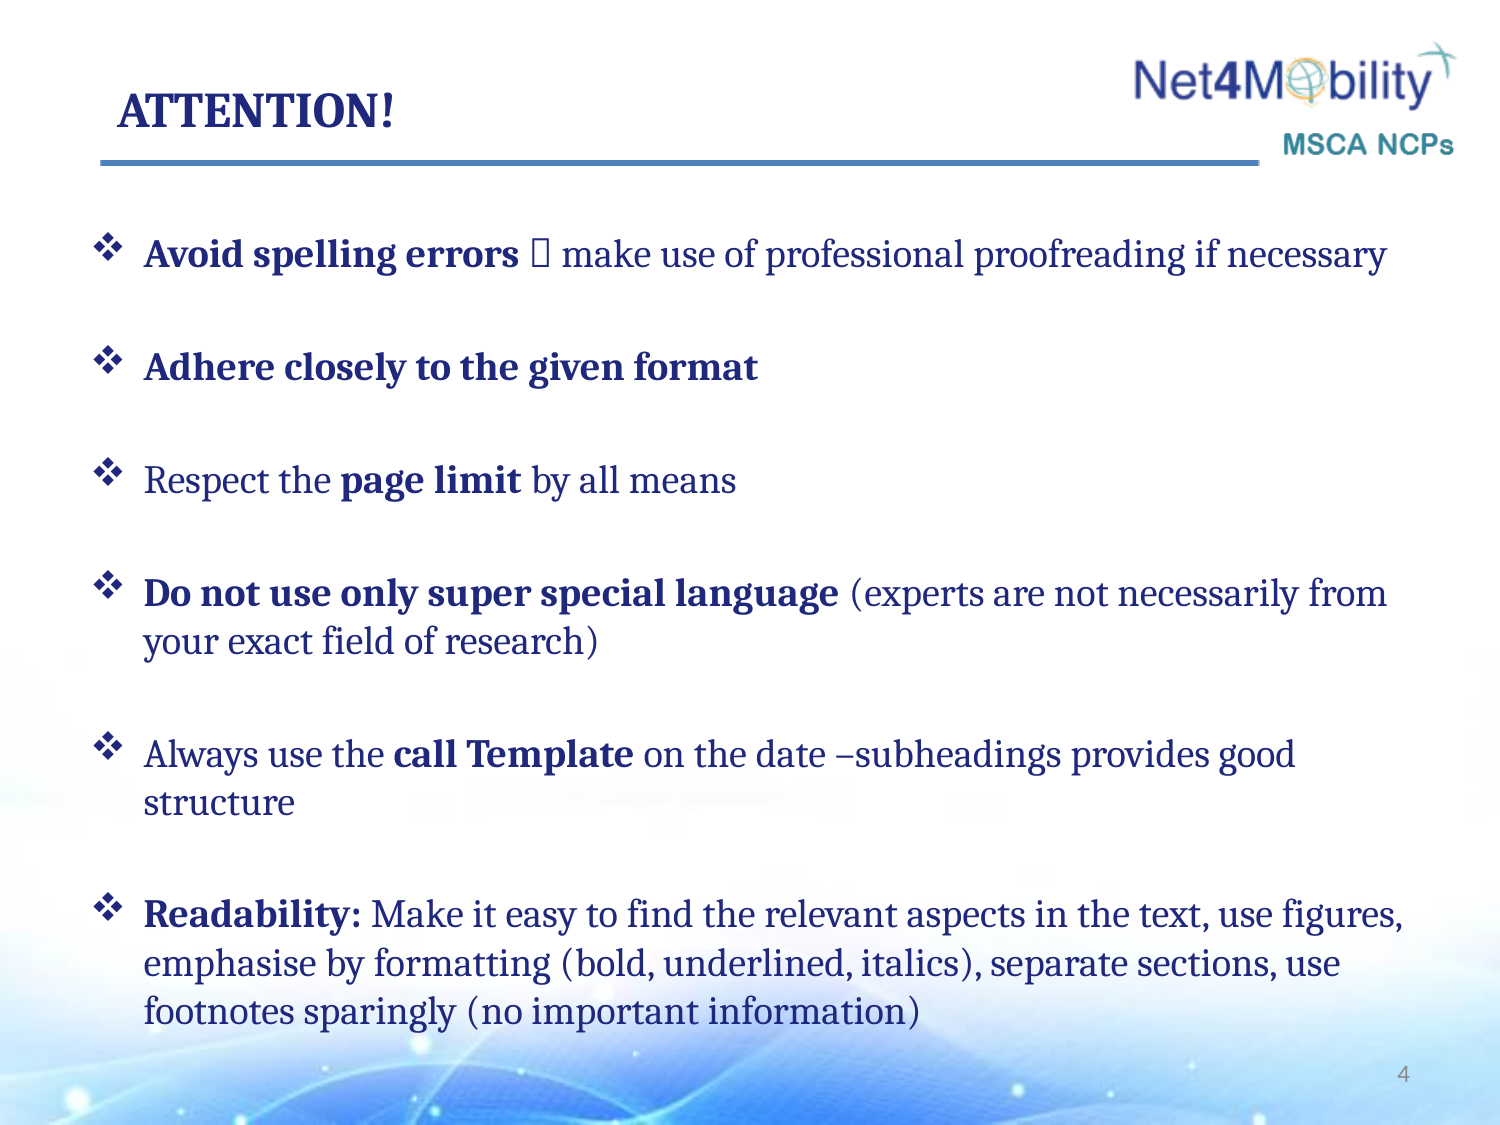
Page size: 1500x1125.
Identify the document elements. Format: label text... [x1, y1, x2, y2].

picture [0, 0, 1500, 1125]
list Avoid spelling errors  make use of professional proofreading if necessary Adhere closely to the given format Respect the page limit by all means Do not use only super special language (experts are not necessarily from your exact field of research) Always use the call Template on the date –subheadings provides good structure Readability: Make it easy to find the relevant aspects in the text, use figures, emphasise by formatting (bold, underlined, italics), separate sections, use footnotes sparingly (no important information) [75, 220, 1425, 1043]
slide_number 4 [1074, 1042, 1425, 1103]
title ATTENTION! [102, 51, 1120, 164]
